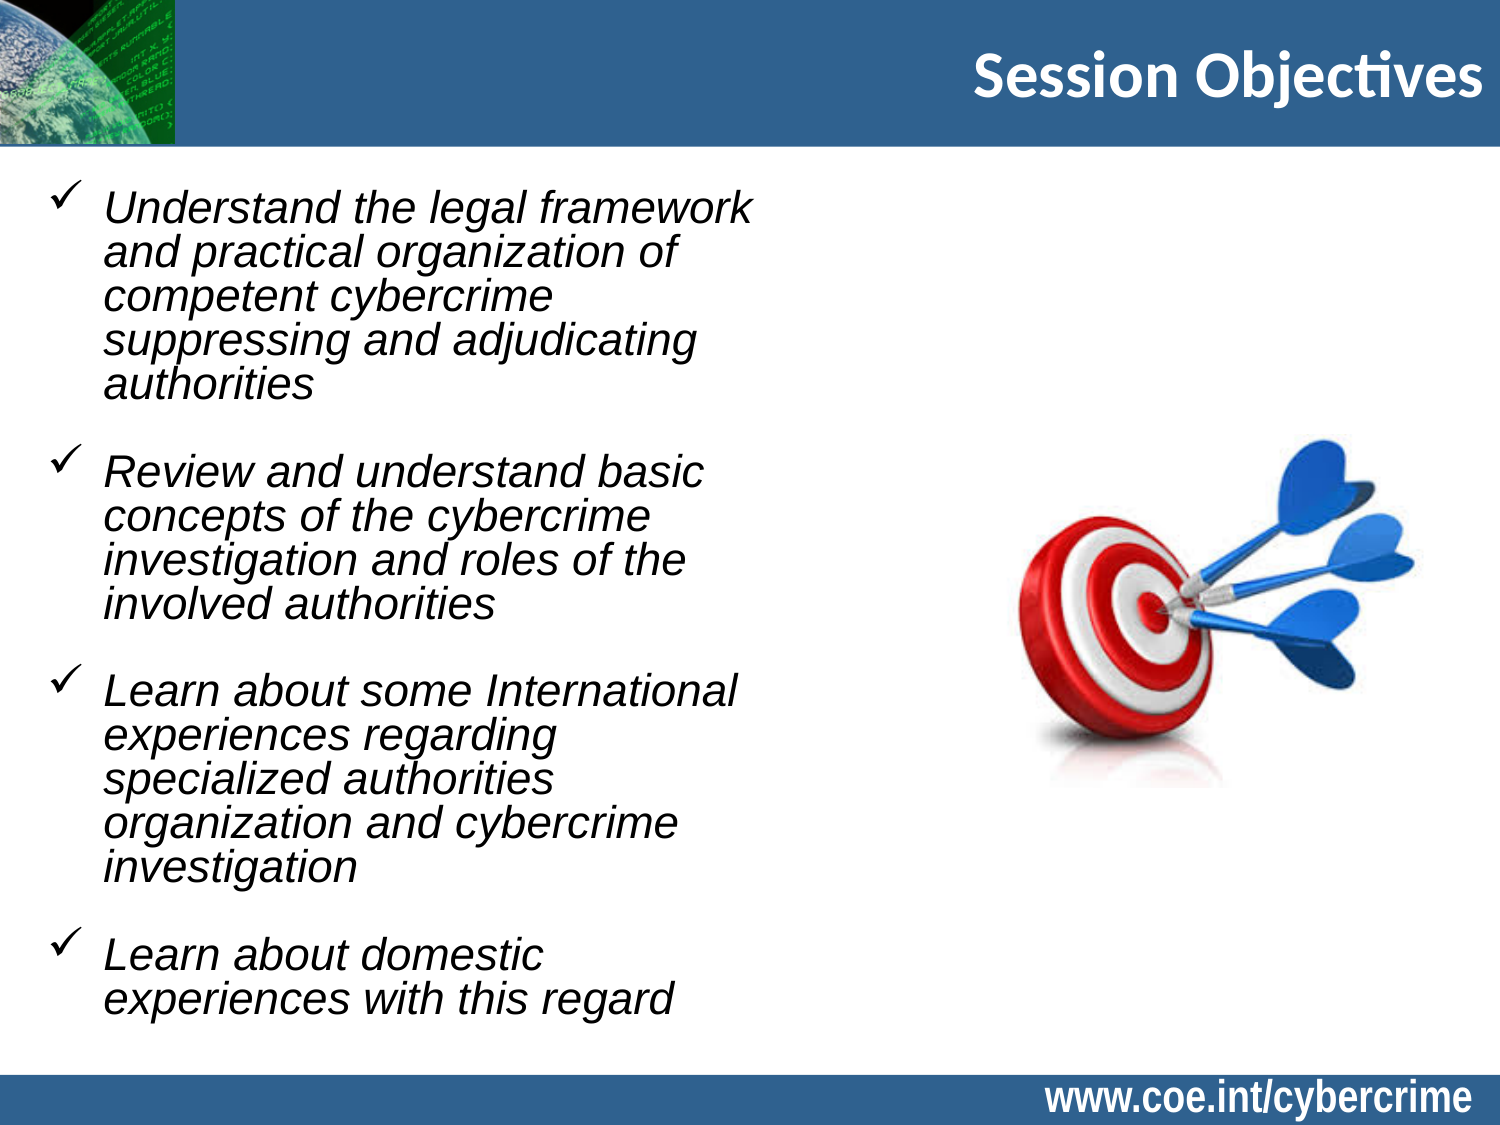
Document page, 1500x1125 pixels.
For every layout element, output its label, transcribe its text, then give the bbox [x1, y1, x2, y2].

text_box www.coe.int/cybercrime [1030, 1059, 1500, 1125]
picture [978, 434, 1441, 788]
text_box Session Objectives [177, 0, 1500, 149]
text_box [0, 1073, 1030, 1125]
picture [0, 0, 175, 144]
text_box Understand the legal framework and practical organization of competent cybercrime suppressing and adjudicating authorities Review and understand basic concepts of the cybercrime investigation and roles of the involved authorities Learn about some International experiences regarding specialized authorities organization and cybercrime investigation Learn about domestic experiences with this regard [32, 181, 800, 1031]
